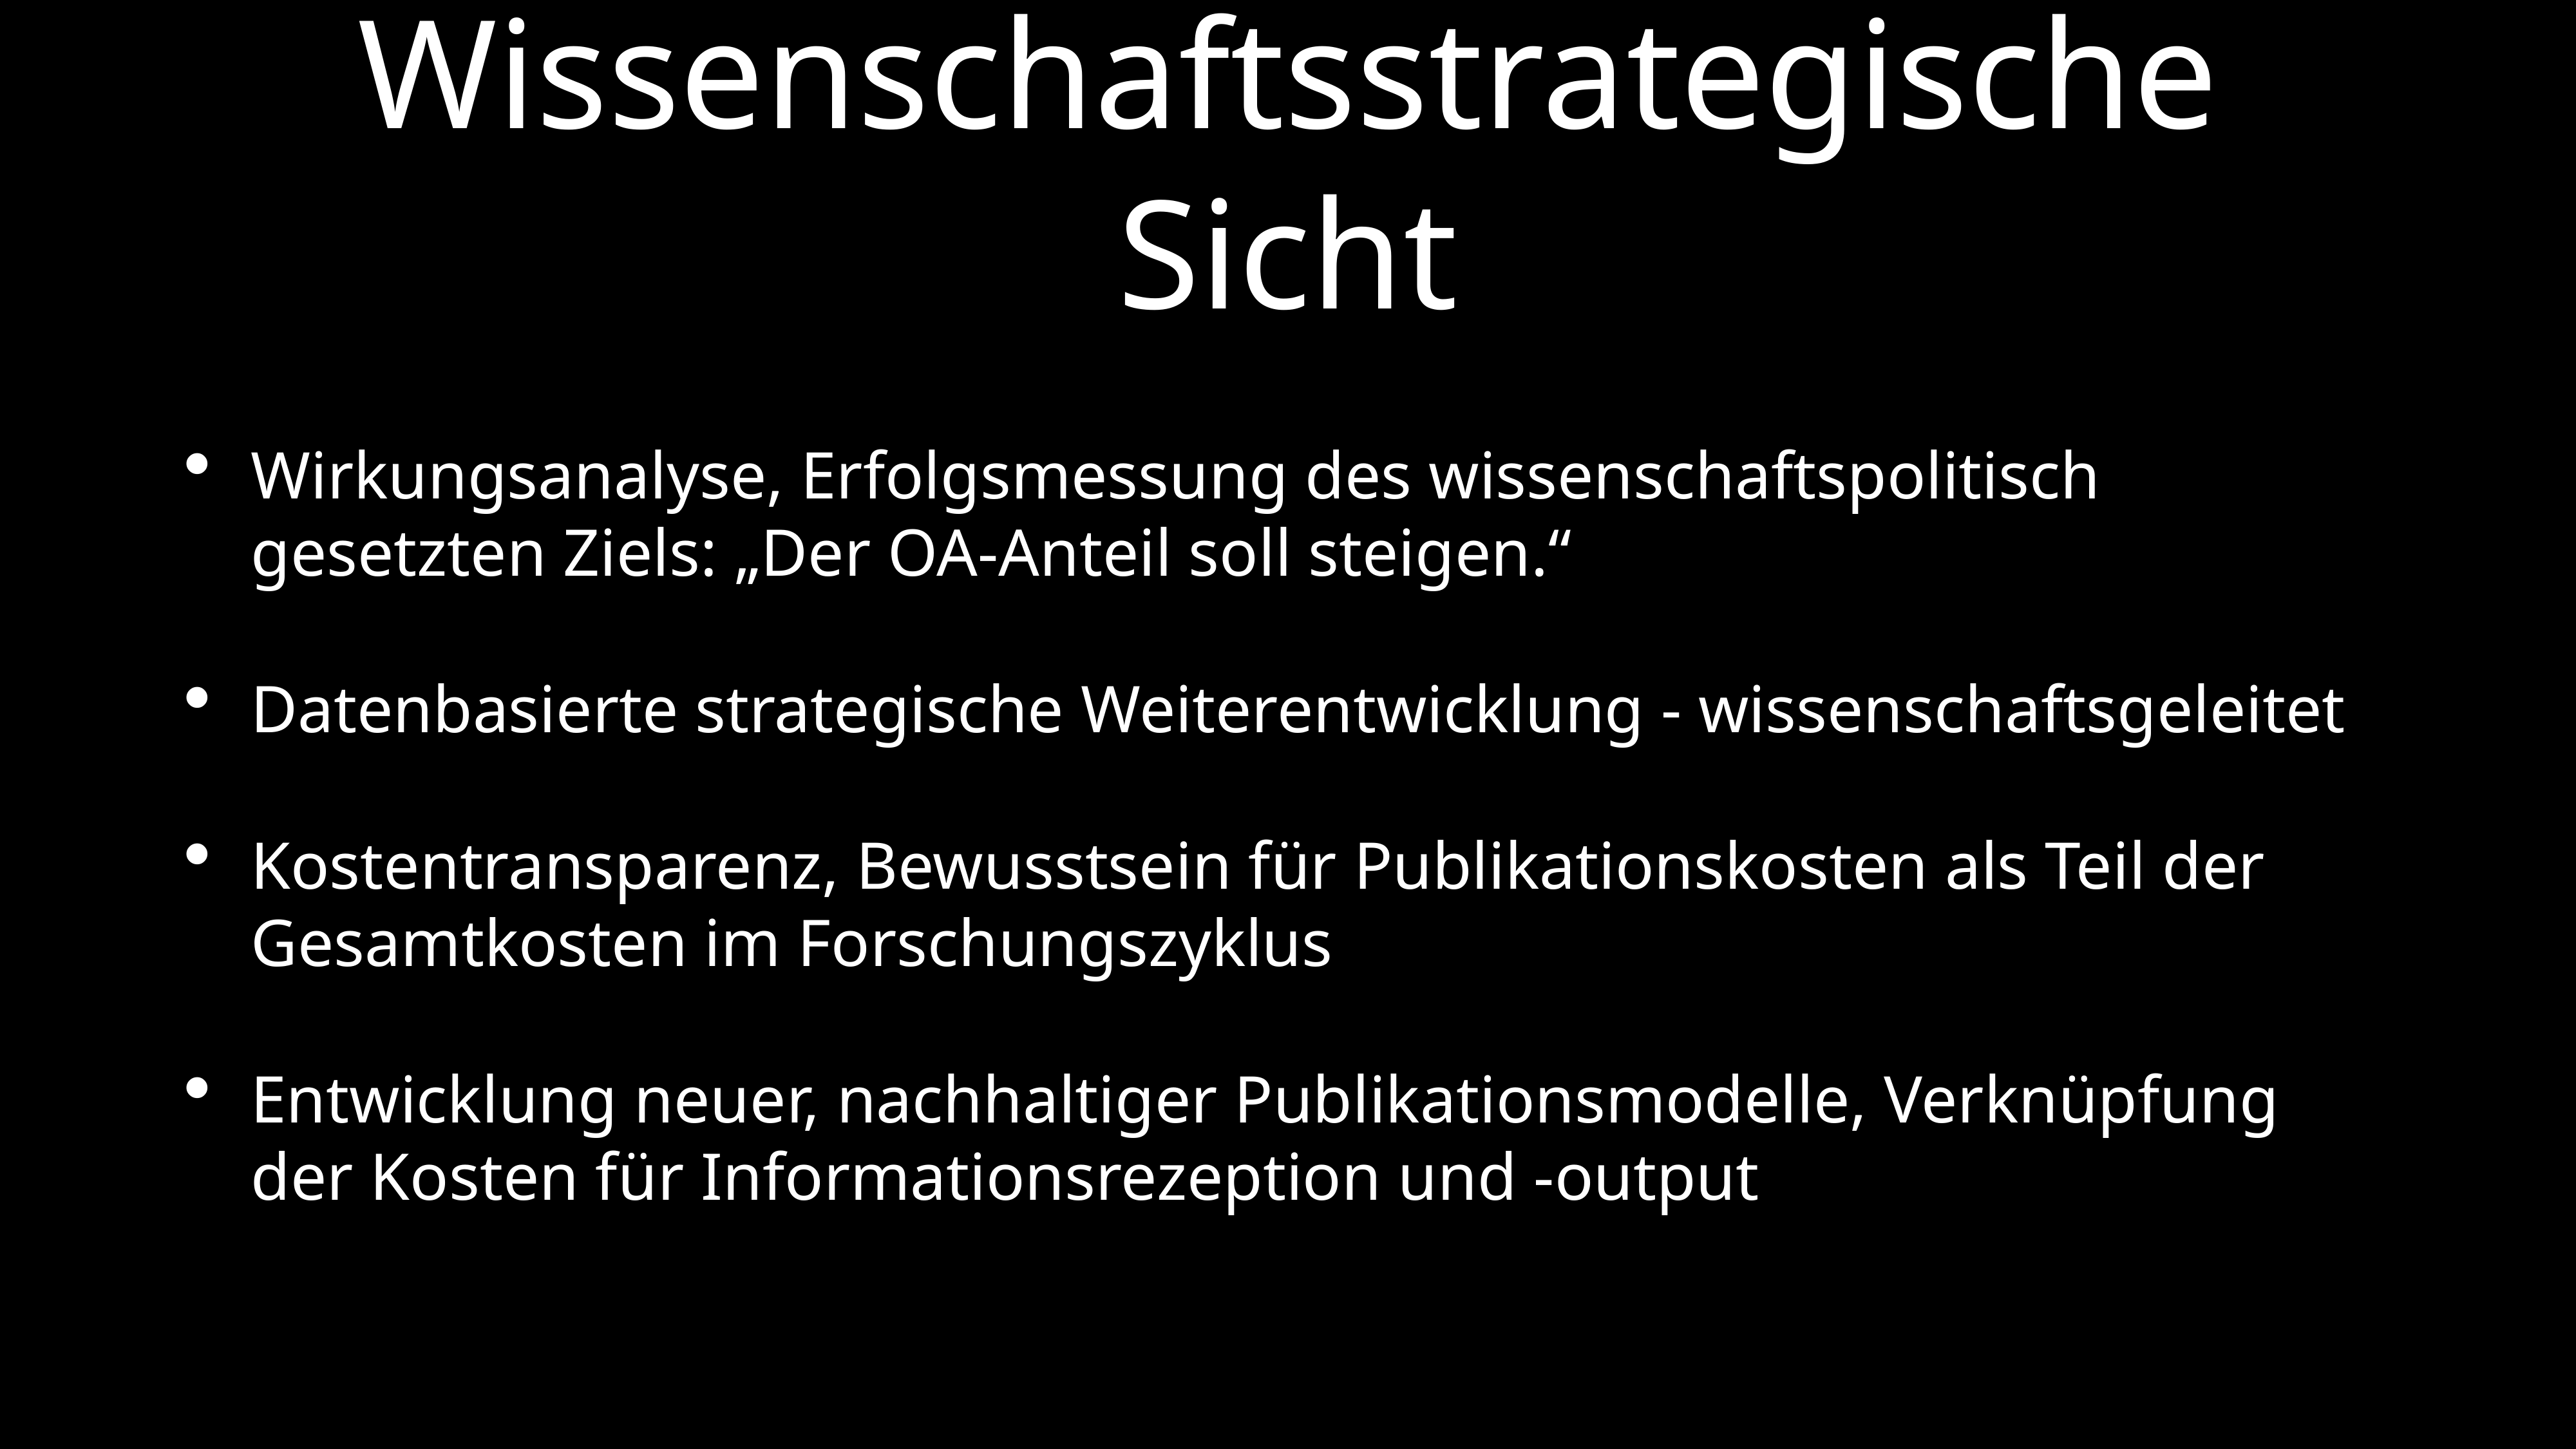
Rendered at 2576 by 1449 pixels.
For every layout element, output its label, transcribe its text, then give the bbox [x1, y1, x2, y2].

title Wissenschaftsstrategische Sicht [178, 37, 2398, 279]
list Wirkungsanalyse, Erfolgsmessung des wissenschaftspolitisch gesetzten Ziels: „Der OA-Anteil soll steigen.“ Datenbasierte strategische Weiterentwicklung - wissenschaftsgeleitet Kostentransparenz, Bewusstsein für Publikationskosten als Teil der Gesamtkosten im Forschungszyklus Entwicklung neuer, nachhaltiger Publikationsmodelle, Verknüpfung der Kosten für Informationsrezeption und -output [178, 332, 2398, 1316]
